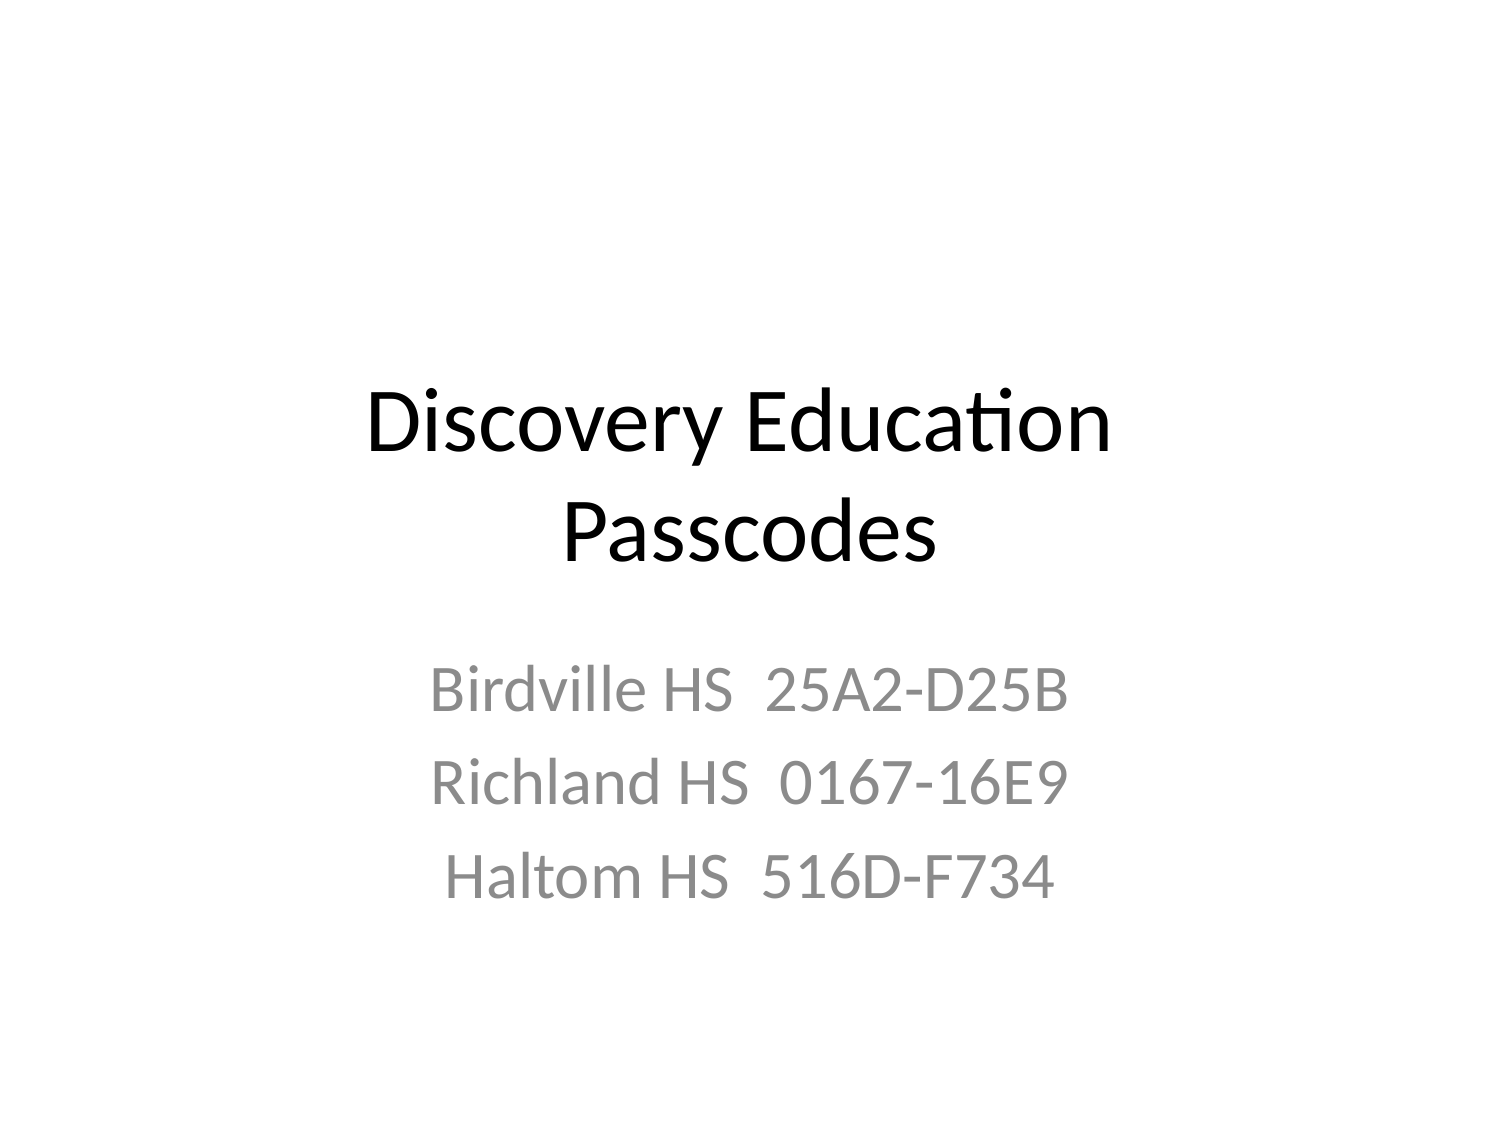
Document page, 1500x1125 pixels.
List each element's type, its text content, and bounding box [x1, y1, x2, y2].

subtitle Birdville HS 25A2-D25B Richland HS 0167-16E9 Haltom HS 516D-F734 [225, 637, 1275, 925]
title Discovery Education Passcodes [112, 349, 1388, 591]
